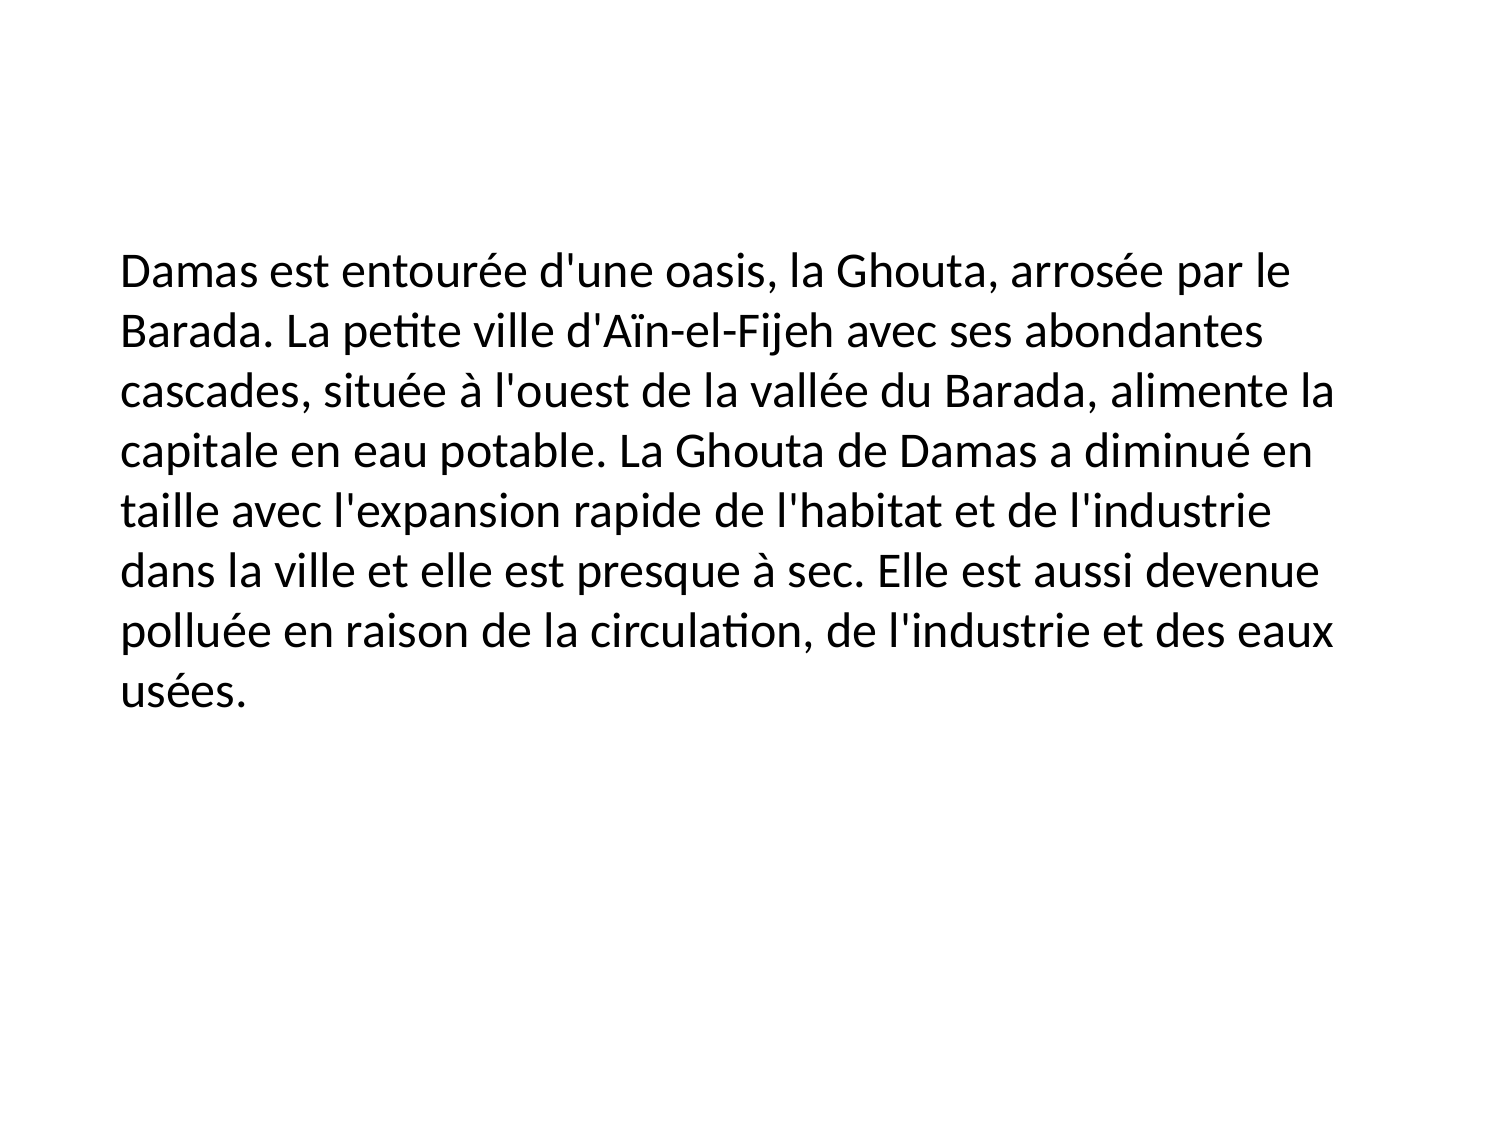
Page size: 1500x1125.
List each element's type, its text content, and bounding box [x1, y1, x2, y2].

text_box Damas est entourée d'une oasis, la Ghouta, arrosée par le Barada. La petite ville d'Aïn-el-Fijeh avec ses abondantes cascades, située à l'ouest de la vallée du Barada, alimente la capitale en eau potable. La Ghouta de Damas a diminué en taille avec l'expansion rapide de l'habitat et de l'industrie dans la ville et elle est presque à sec. Elle est aussi devenue polluée en raison de la circulation, de l'industrie et des eaux usées. [105, 230, 1395, 725]
